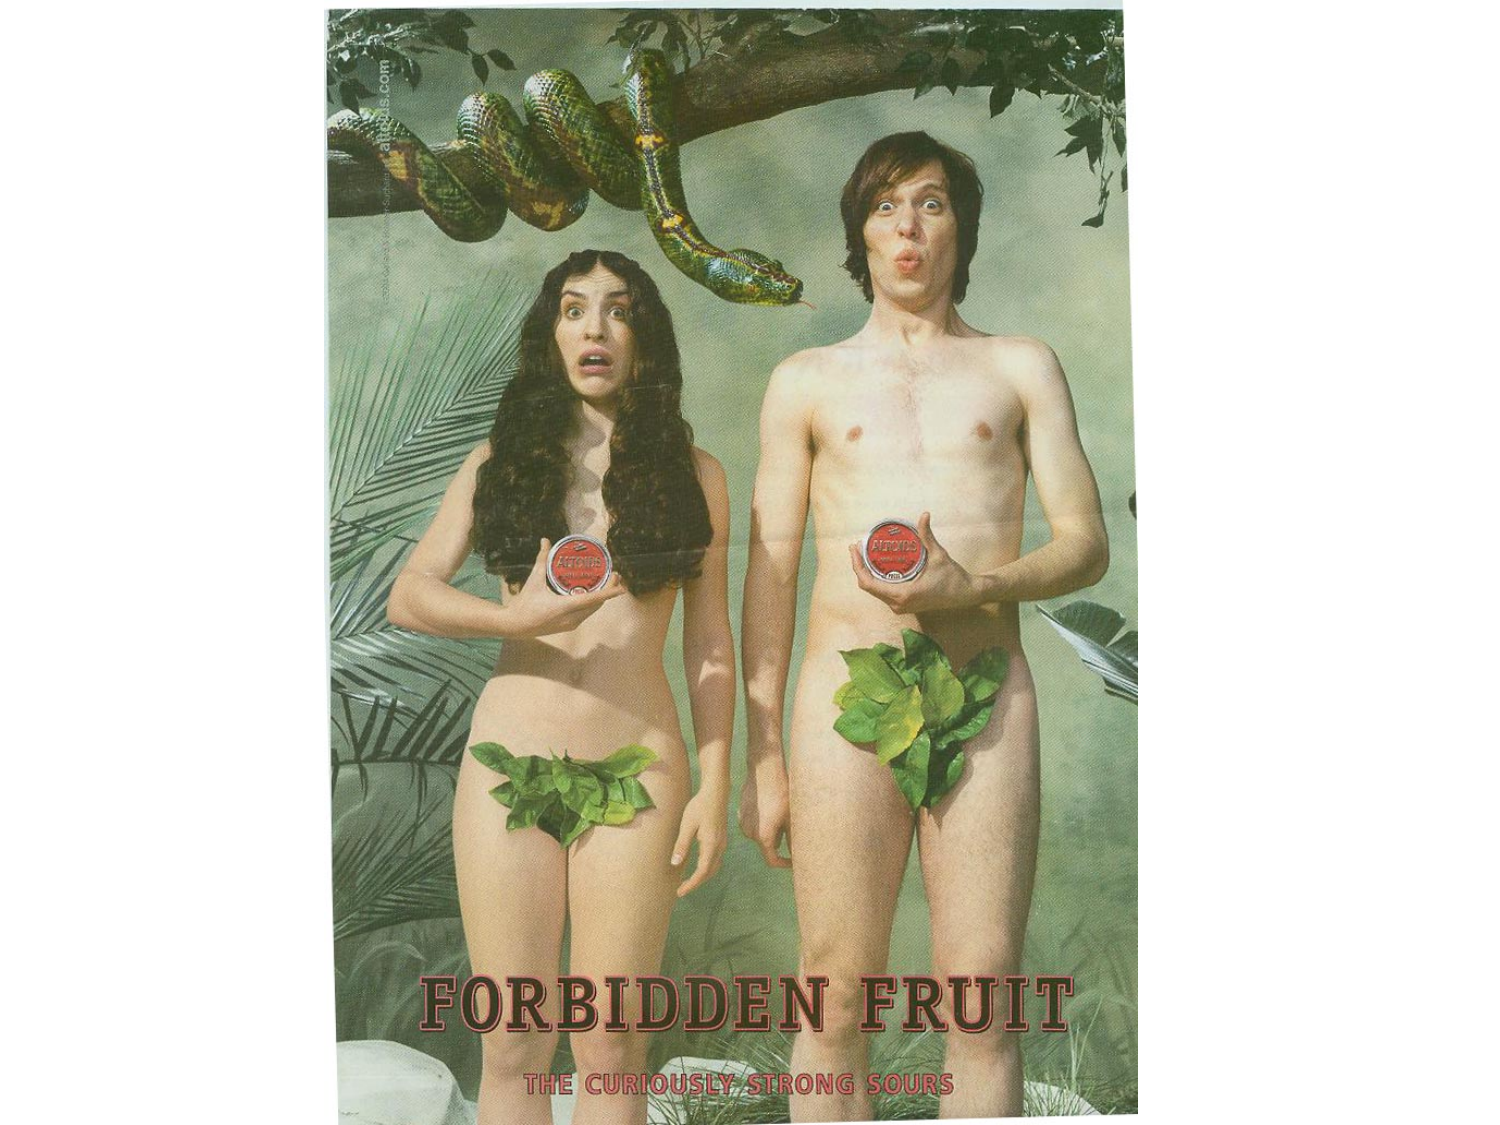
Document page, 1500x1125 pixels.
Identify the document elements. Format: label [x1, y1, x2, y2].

picture [324, 0, 1138, 1125]
